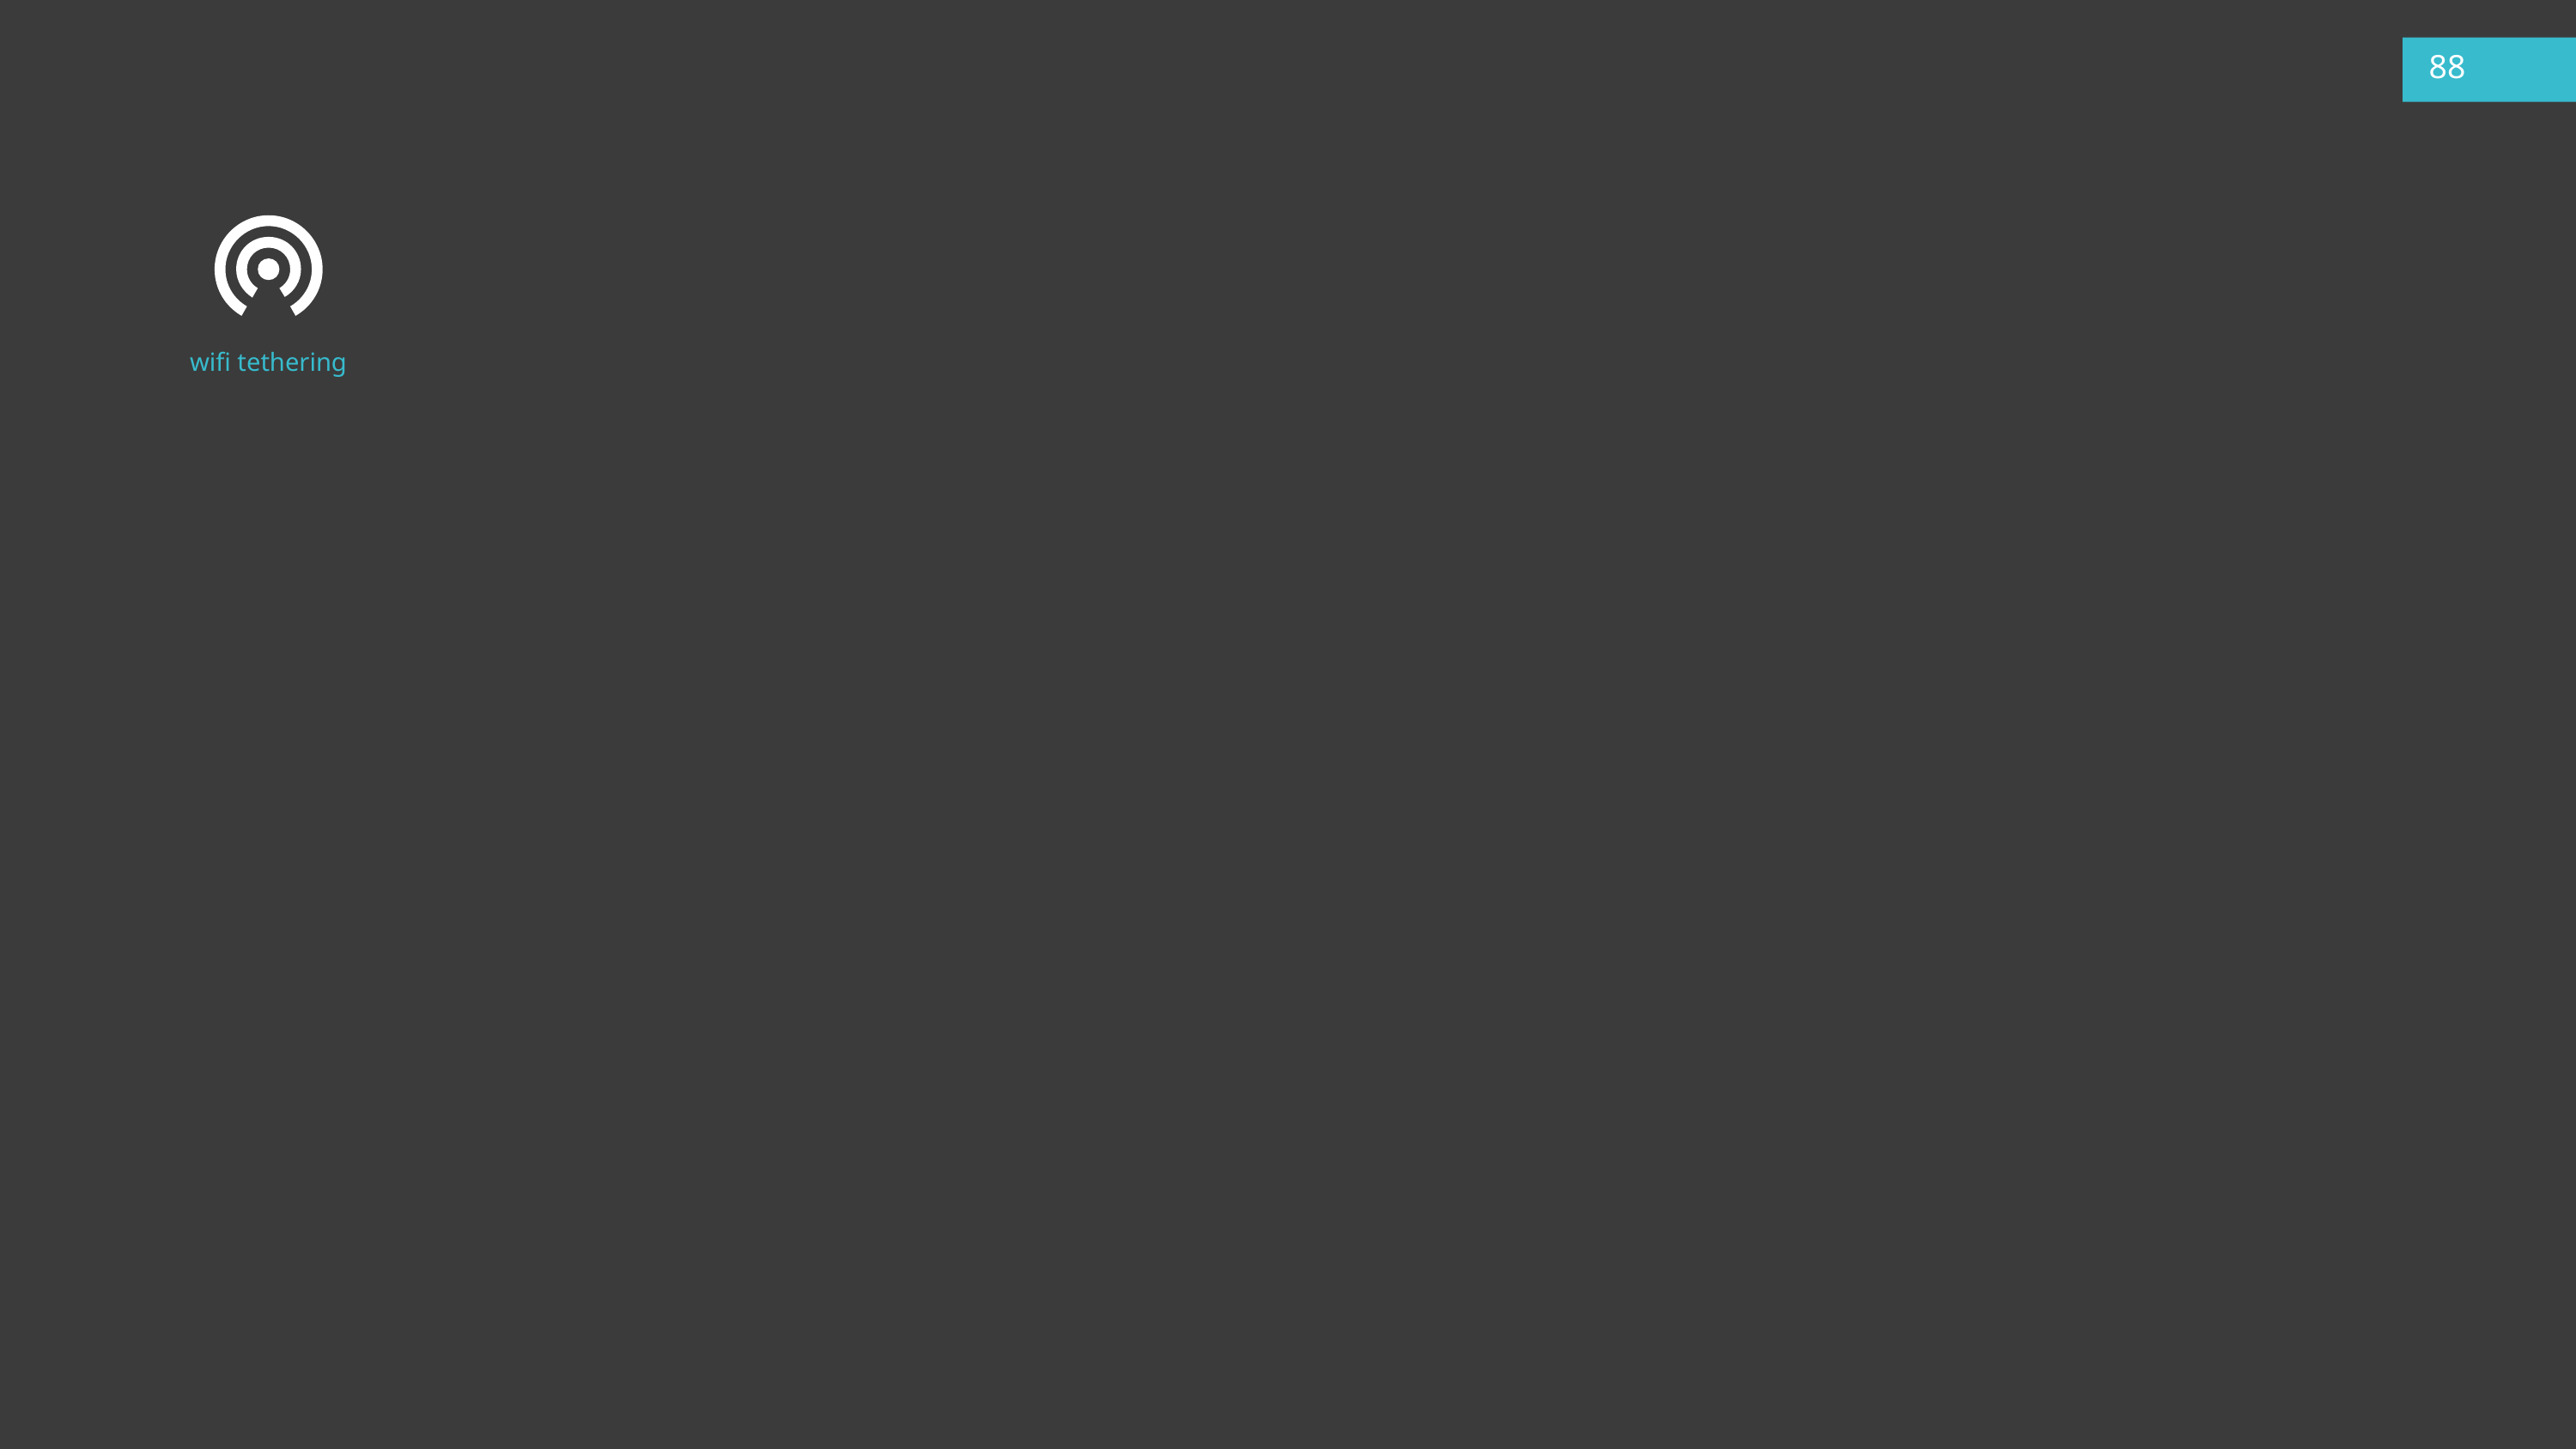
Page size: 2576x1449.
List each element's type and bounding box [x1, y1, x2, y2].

text_box [214, 215, 323, 316]
text_box [89, 339, 447, 383]
text_box [236, 236, 301, 298]
slide_number [2415, 35, 2502, 100]
text_box [258, 258, 280, 281]
